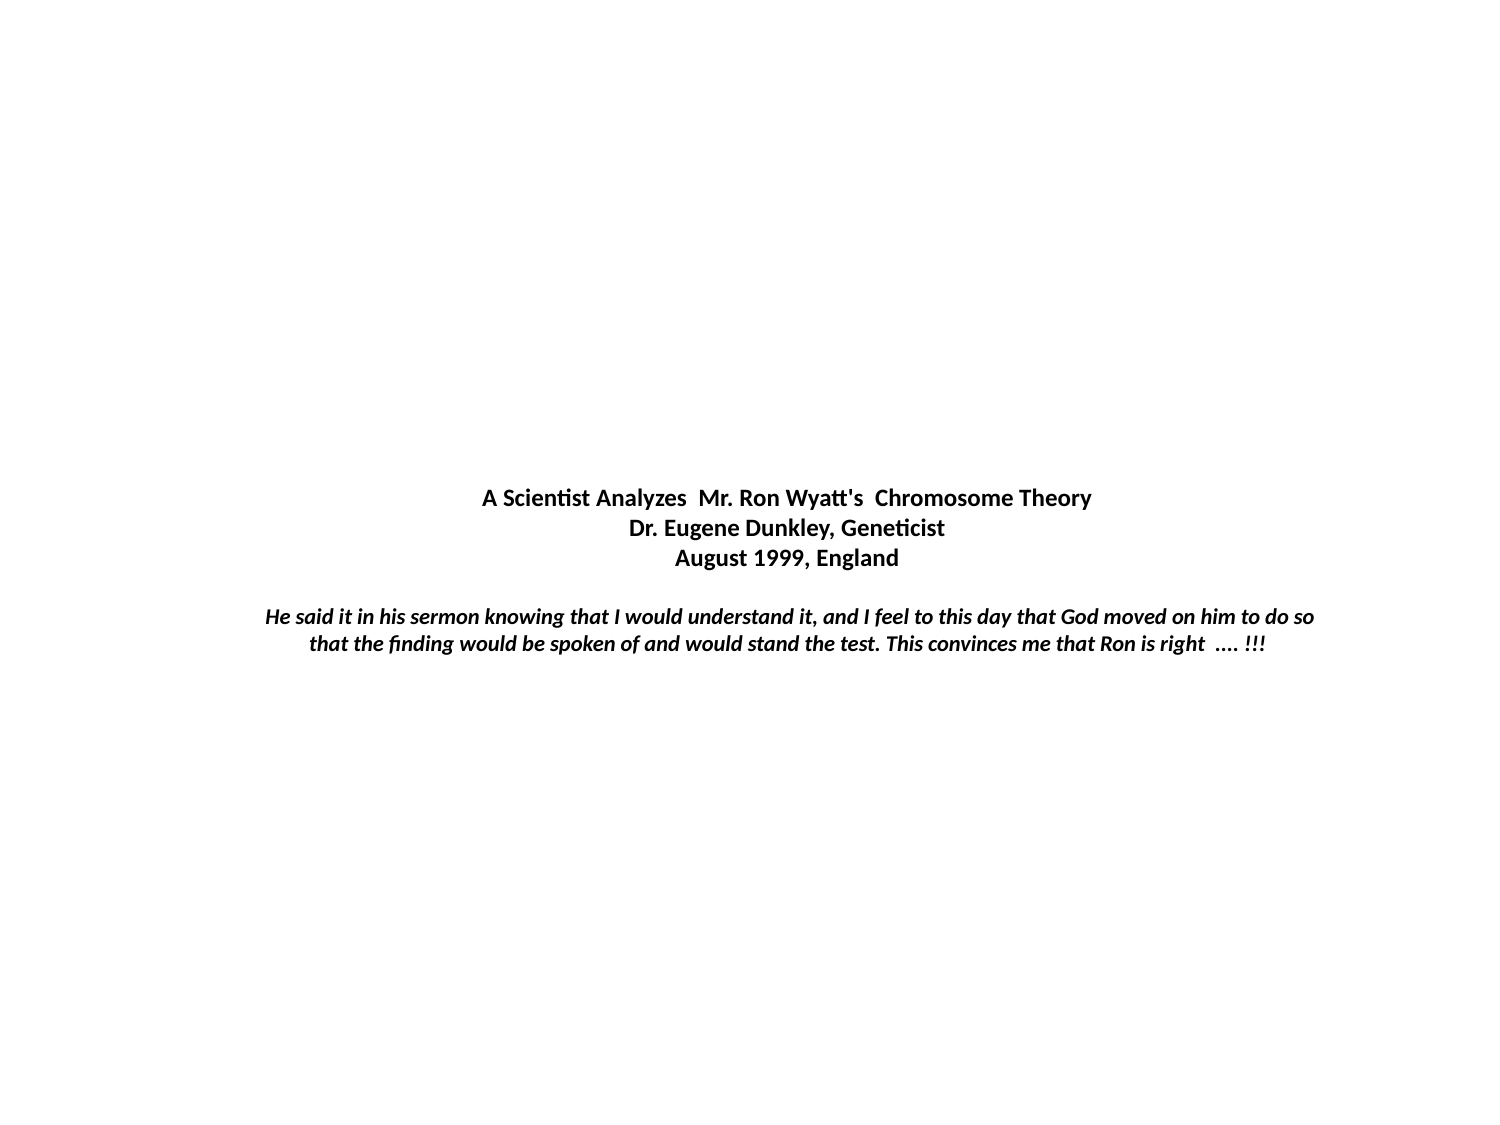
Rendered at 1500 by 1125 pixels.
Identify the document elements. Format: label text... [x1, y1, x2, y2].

title A Scientist Analyzes Mr. Ron Wyatt's Chromosome Theory Dr. Eugene Dunkley, Geneticist August 1999, England He said it in his sermon knowing that I would understand it, and I feel to this day that God moved on him to do so that the finding would be spoken of and would stand the test. This convinces me that Ron is right .... !!! [225, 200, 1350, 788]
